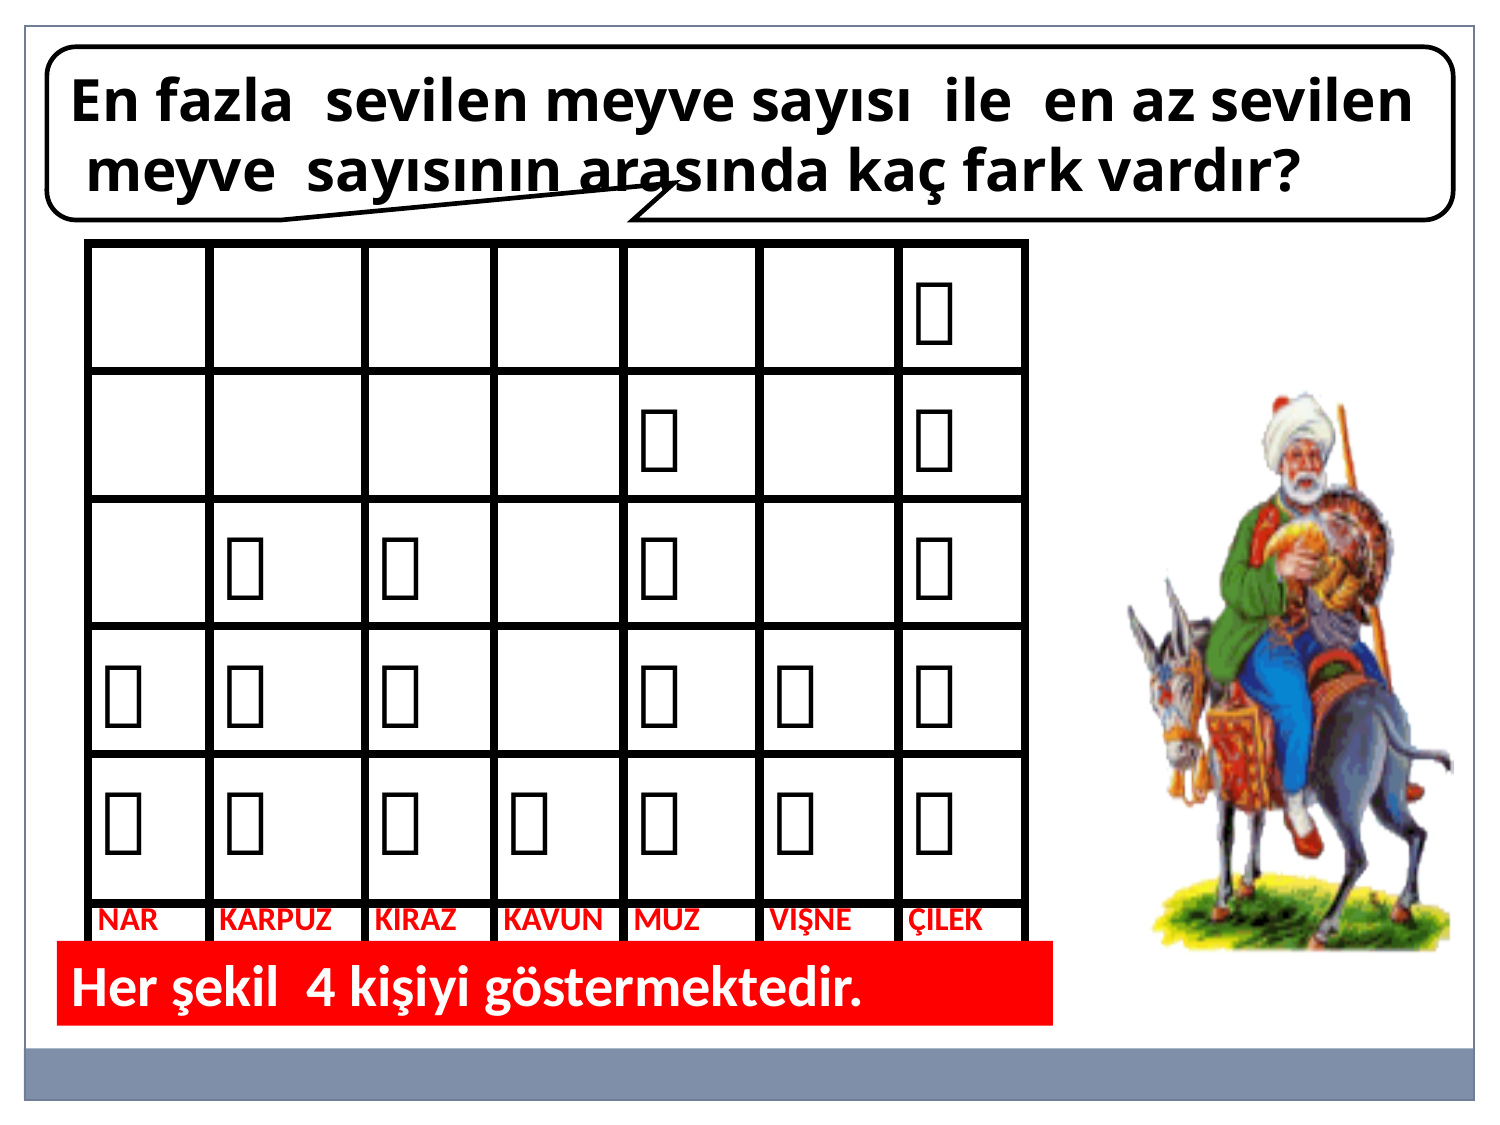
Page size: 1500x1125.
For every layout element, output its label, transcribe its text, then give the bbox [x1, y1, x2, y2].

table_cell  [92, 630, 205, 750]
table_cell [214, 375, 361, 495]
table_cell  [628, 375, 755, 495]
table_cell  [214, 758, 361, 899]
table_cell  [628, 758, 755, 899]
table_cell  [903, 758, 1021, 899]
table_cell MUZ [628, 908, 755, 940]
table_header [628, 248, 755, 367]
table_cell [764, 375, 894, 495]
table_cell [498, 630, 619, 750]
table_cell  [903, 630, 1021, 750]
text_box Her şekil 4 kişiyi göstermektedir. [56, 940, 1053, 1026]
table_cell  [214, 503, 361, 622]
table_cell  [764, 758, 894, 899]
table_cell  [903, 375, 1021, 495]
table_header  [903, 248, 1021, 367]
table_header [369, 248, 490, 367]
table_cell ÇİLEK [903, 908, 1021, 940]
table_cell  [369, 630, 490, 750]
table_cell VİŞNE [764, 908, 894, 940]
text_box En fazla sevilen meyve sayısı ile en az sevilen meyve sayısının arasında kaç fark vardır? [46, 46, 1454, 220]
table_cell [92, 375, 205, 495]
table_cell KİRAZ [369, 908, 490, 940]
table_header [764, 248, 894, 367]
table_header [214, 248, 361, 367]
table_cell [764, 503, 894, 622]
picture [1124, 351, 1454, 962]
table_cell [92, 503, 205, 622]
table_cell  [369, 503, 490, 622]
table_cell  [498, 758, 619, 899]
table_cell  [764, 630, 894, 750]
table_header [92, 248, 205, 367]
table_cell [498, 503, 619, 622]
table_cell  [628, 630, 755, 750]
table_cell KARPUZ [214, 908, 361, 940]
table_cell KAVUN [498, 908, 619, 940]
table_cell  [92, 758, 205, 899]
table_cell  [628, 503, 755, 622]
table_cell  [369, 758, 490, 899]
table_cell [498, 375, 619, 495]
table_cell [369, 375, 490, 495]
table_header [498, 248, 619, 367]
table_cell  [214, 630, 361, 750]
table_cell NAR [92, 908, 205, 940]
table_cell  [903, 503, 1021, 622]
